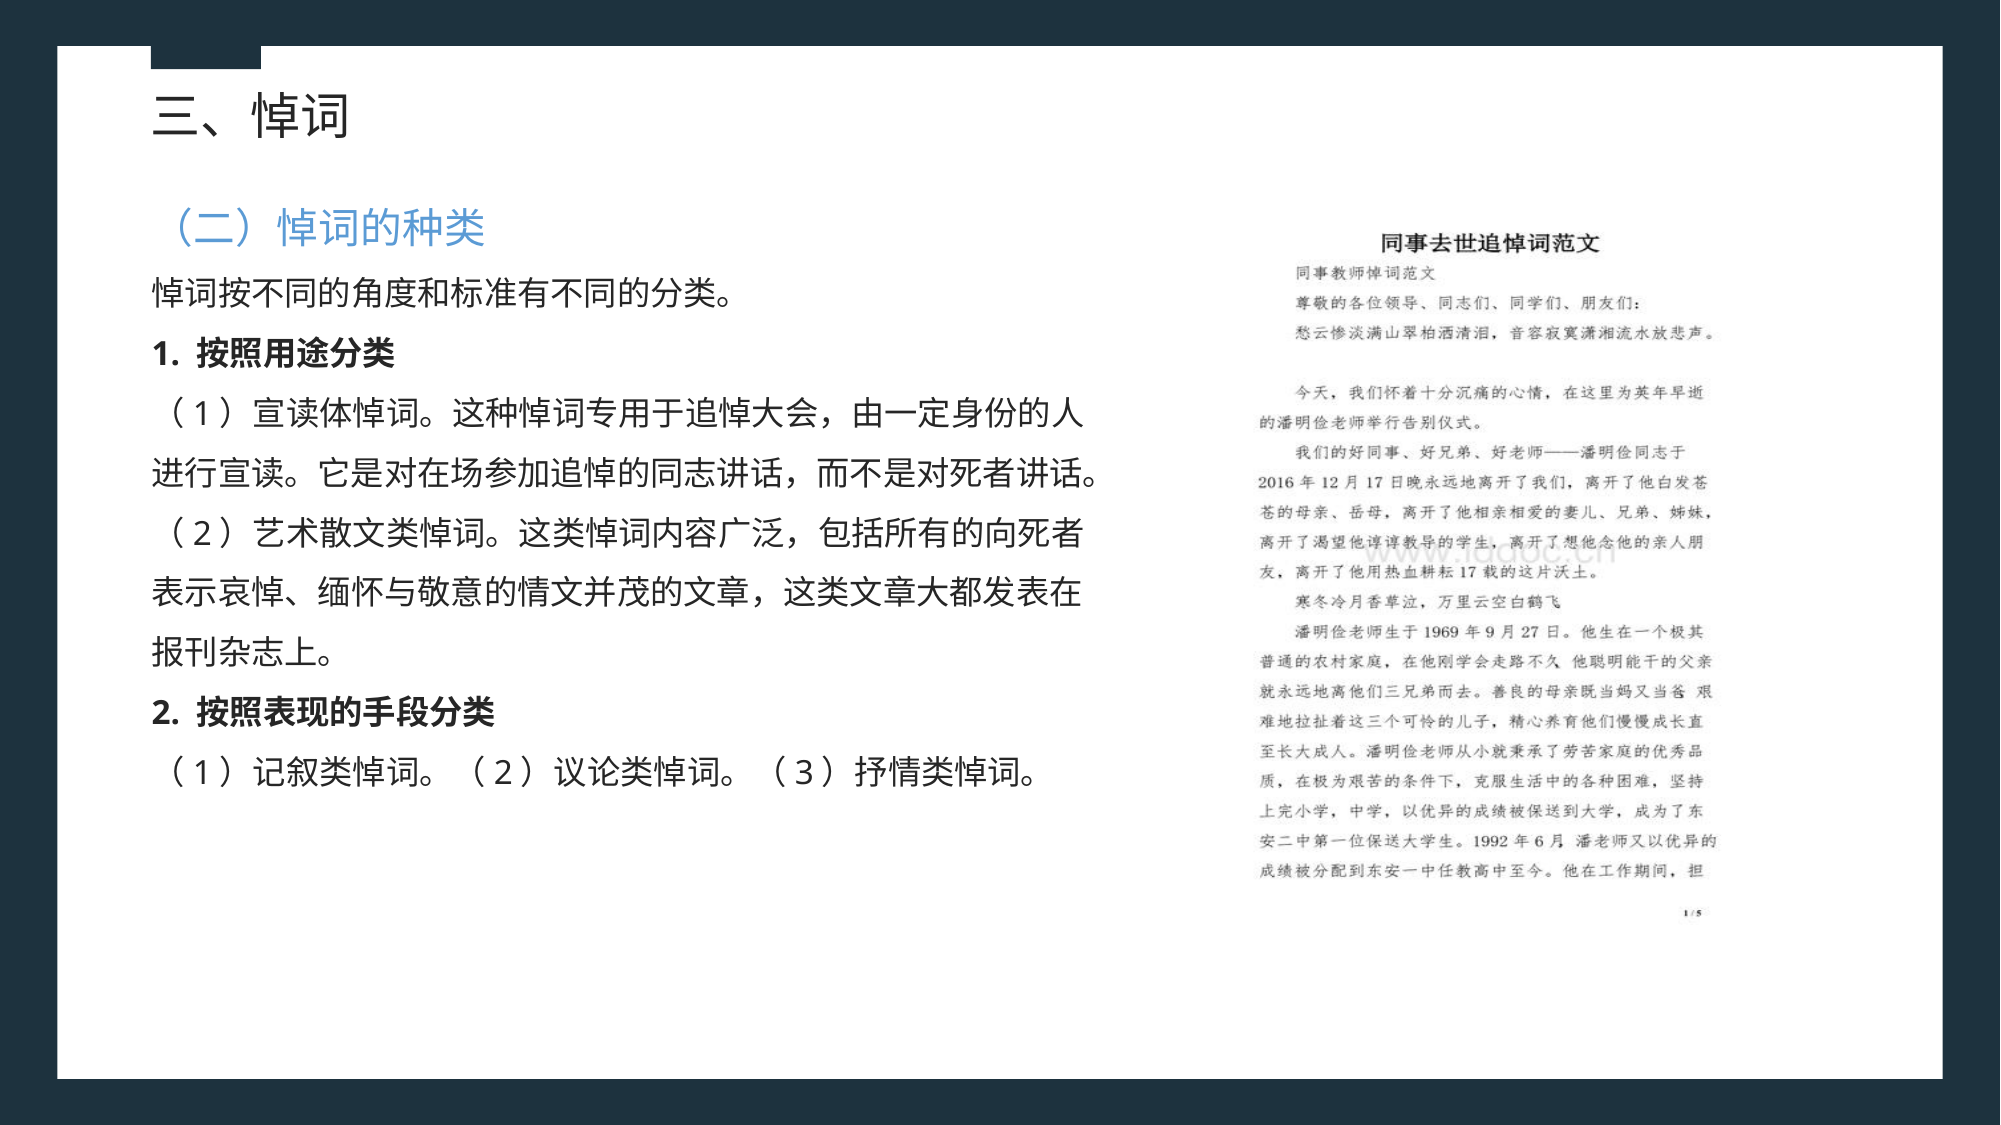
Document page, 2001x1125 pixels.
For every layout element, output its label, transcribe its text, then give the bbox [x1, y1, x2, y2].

text_box （二）悼词的种类 悼词按不同的角度和标准有不同的分类。 1. 按照用途分类 （1）宣读体悼词。这种悼词专用于追悼大会，由一定身份的人进行宣读。它是对在场参加追悼的同志讲话，而不是对死者讲话。 （2）艺术散文类悼词。这类悼词内容广泛，包括所有的向死者表示哀悼、缅怀与敬意的情文并茂的文章，这类文章大都发表在报刊杂志上。 2. 按照表现的手段分类 （1）记叙类悼词。（2）议论类悼词。（3）抒情类悼词。 [136, 169, 1126, 799]
picture [1158, 159, 1822, 966]
text_box 三、悼词 [150, 77, 622, 153]
